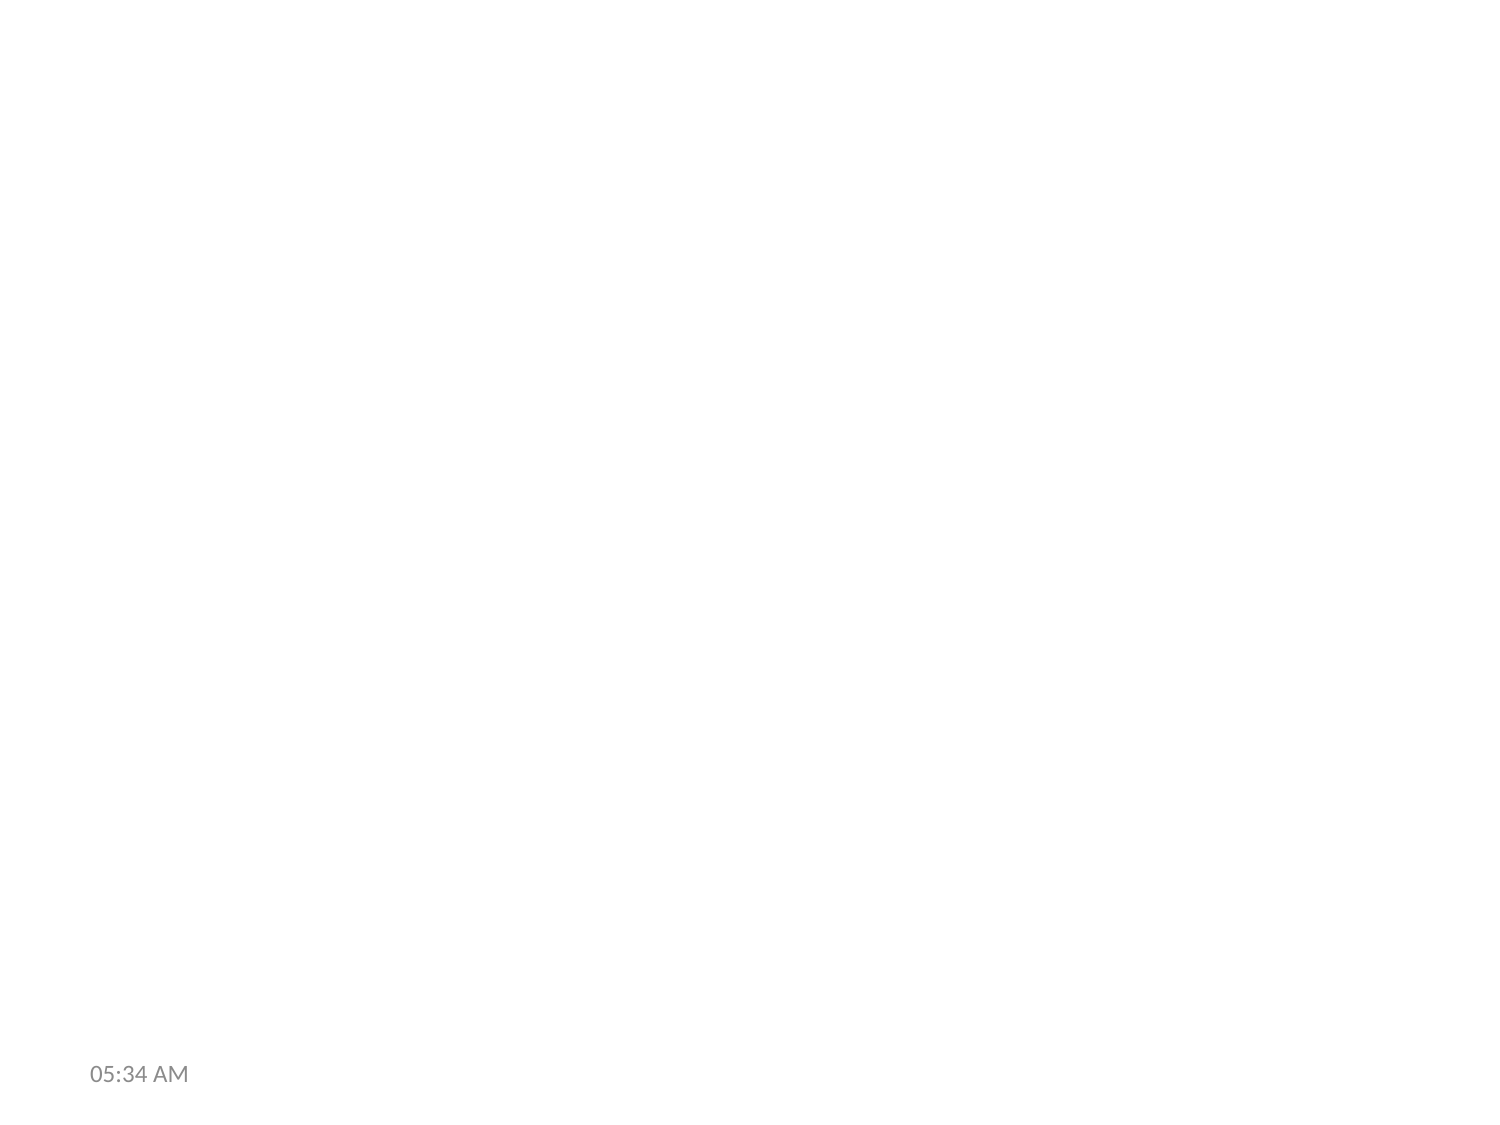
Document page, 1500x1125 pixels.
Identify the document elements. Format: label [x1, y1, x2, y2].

slide_number [75, 1042, 425, 1103]
